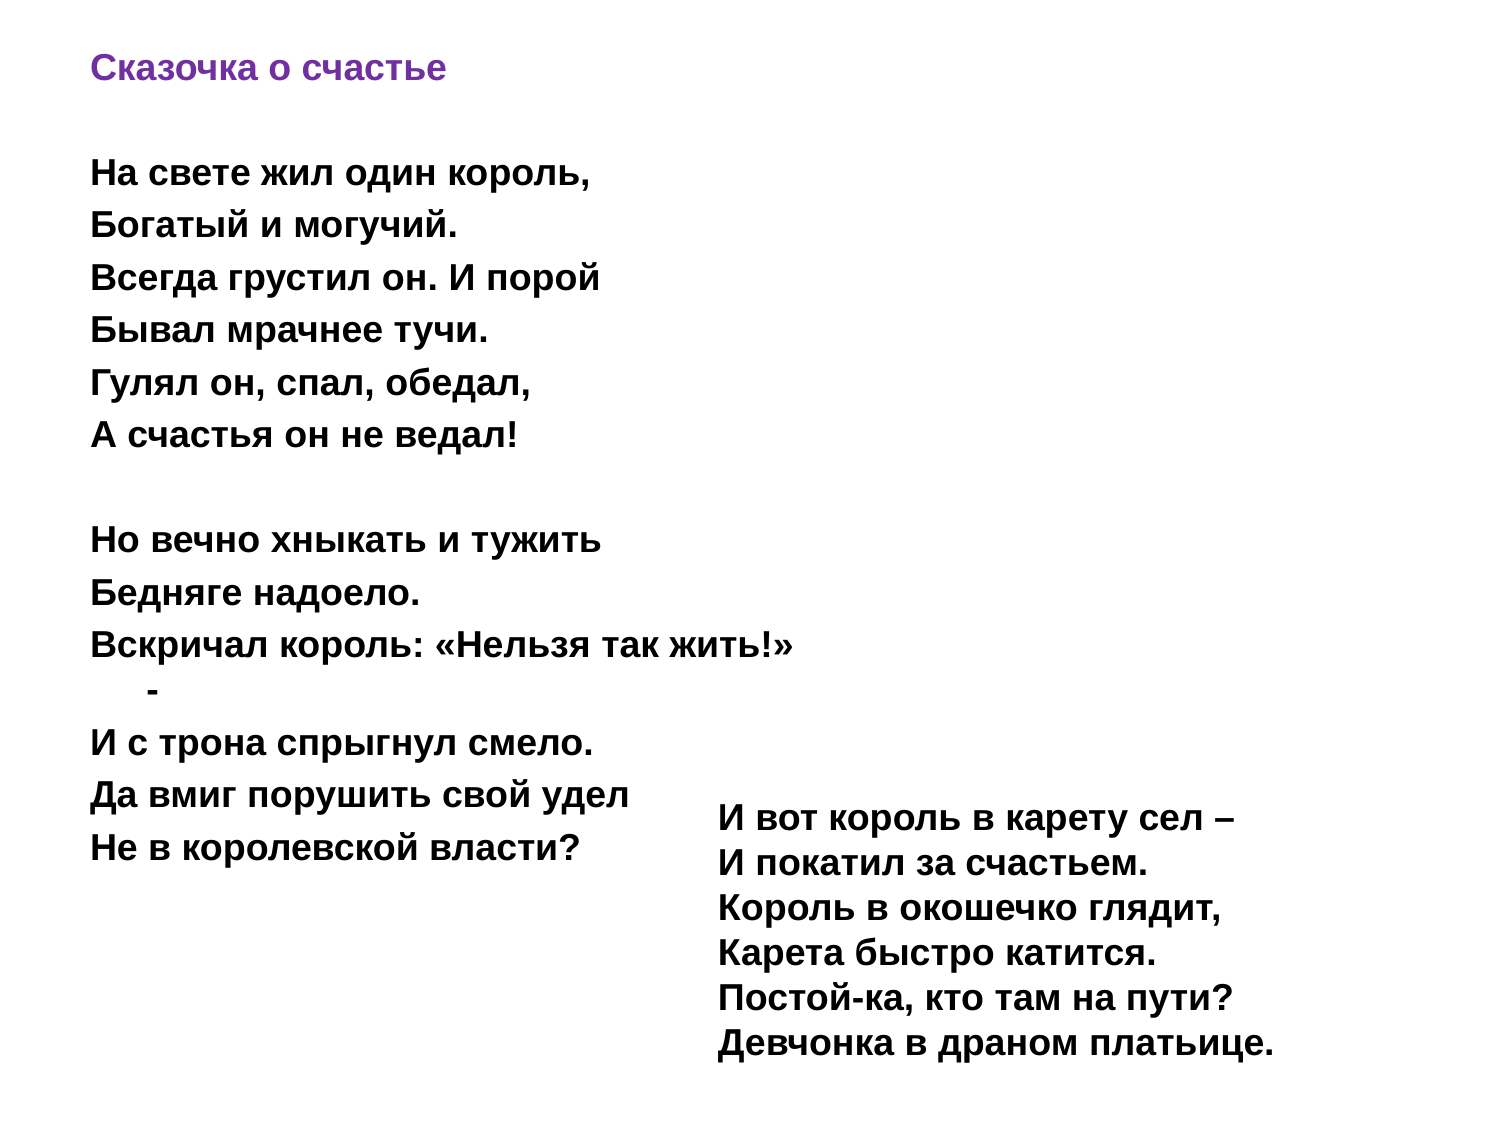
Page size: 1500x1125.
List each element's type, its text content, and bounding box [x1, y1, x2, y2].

text_box И вот король в карету сел – И покатил за счастьем. Король в окошечко глядит, Карета быстро катится. Постой-ка, кто там на пути? Девчонка в драном платьице. [703, 785, 1453, 1070]
list Сказочка о счастье На свете жил один король, Богатый и могучий. Всегда грустил он. И порой Бывал мрачнее тучи. Гулял он, спал, обедал, А счастья он не ведал! Но вечно хныкать и тужить Бедняге надоело. Вскричал король: «Нельзя так жить!» - И с трона спрыгнул смело. Да вмиг порушить свой удел Не в королевской власти? [74, 34, 833, 1006]
